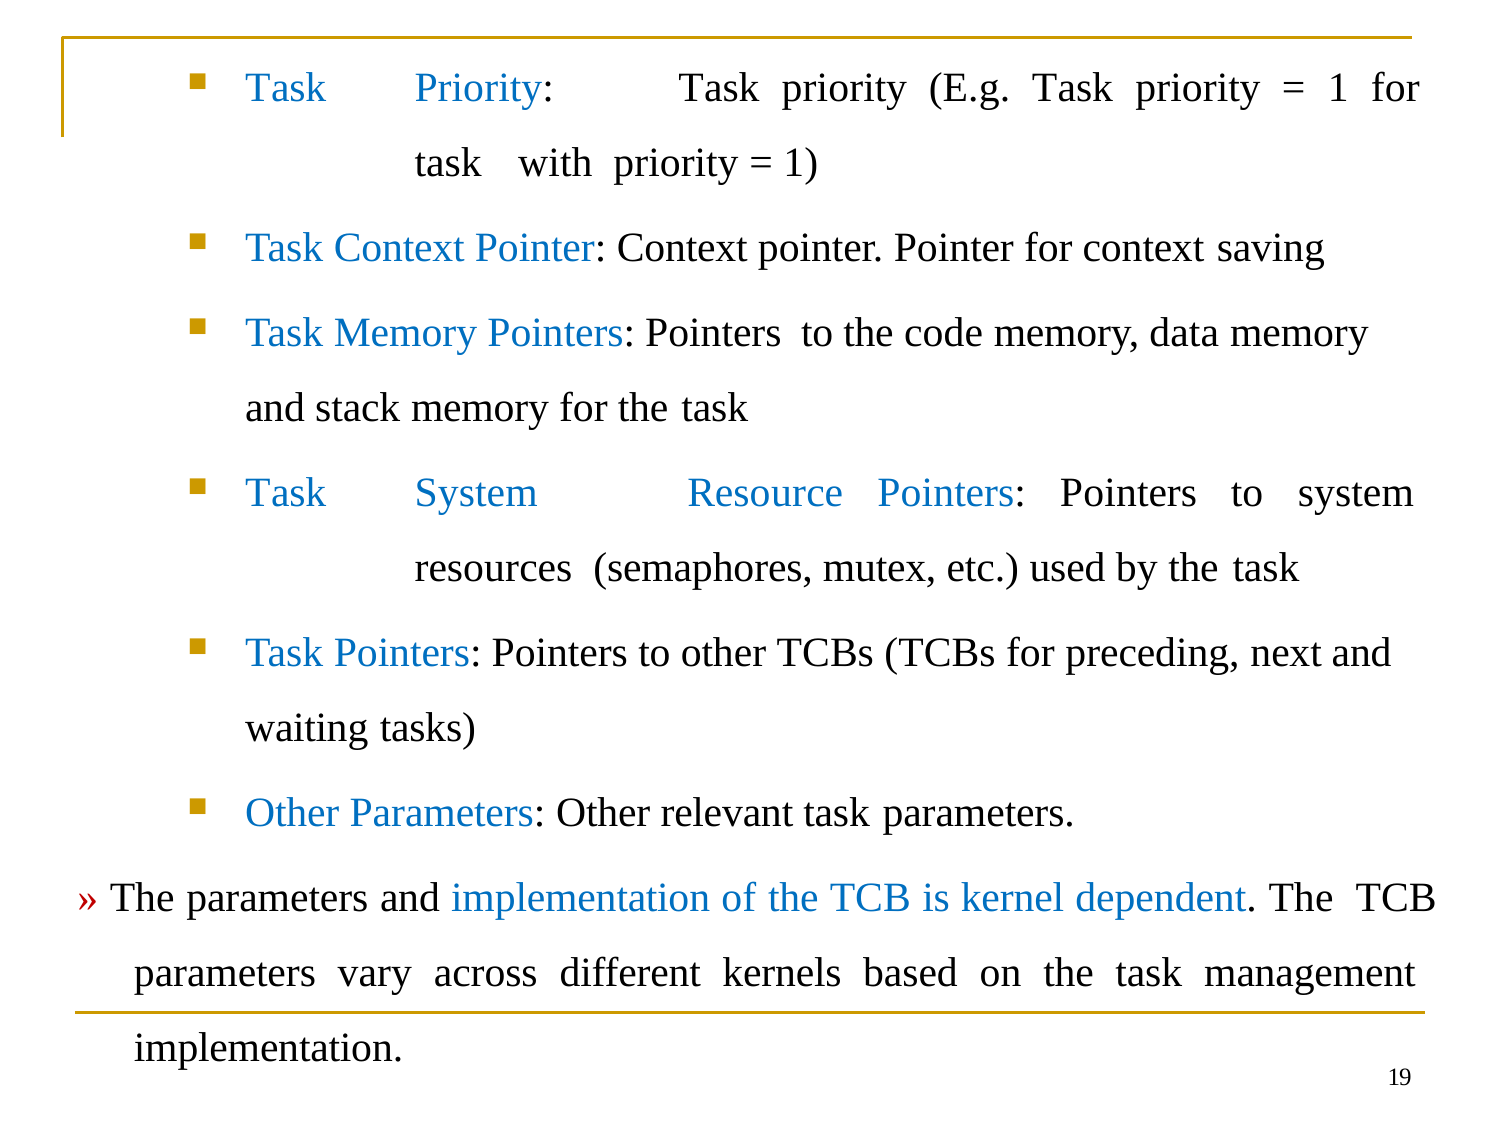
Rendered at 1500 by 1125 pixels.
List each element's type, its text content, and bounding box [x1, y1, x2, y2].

text_box Task Priority: Task priority (E.g. Task priority = 1 for task with priority = 1) Task Context Pointer: Context pointer. Pointer for context saving Task Memory Pointers: Pointers to the code memory, data memory and stack memory for the task Task System Resource Pointers: Pointers to system resources (semaphores, mutex, etc.) used by the task Task Pointers: Pointers to other TCBs (TCBs for preceding, next and waiting tasks) Other Parameters: Other relevant task parameters. » The parameters and implementation of the TCB is kernel dependent. The TCB parameters vary across different kernels based on the task management implementation. [75, 32, 1438, 1070]
text_box 19 [1381, 1061, 1417, 1091]
